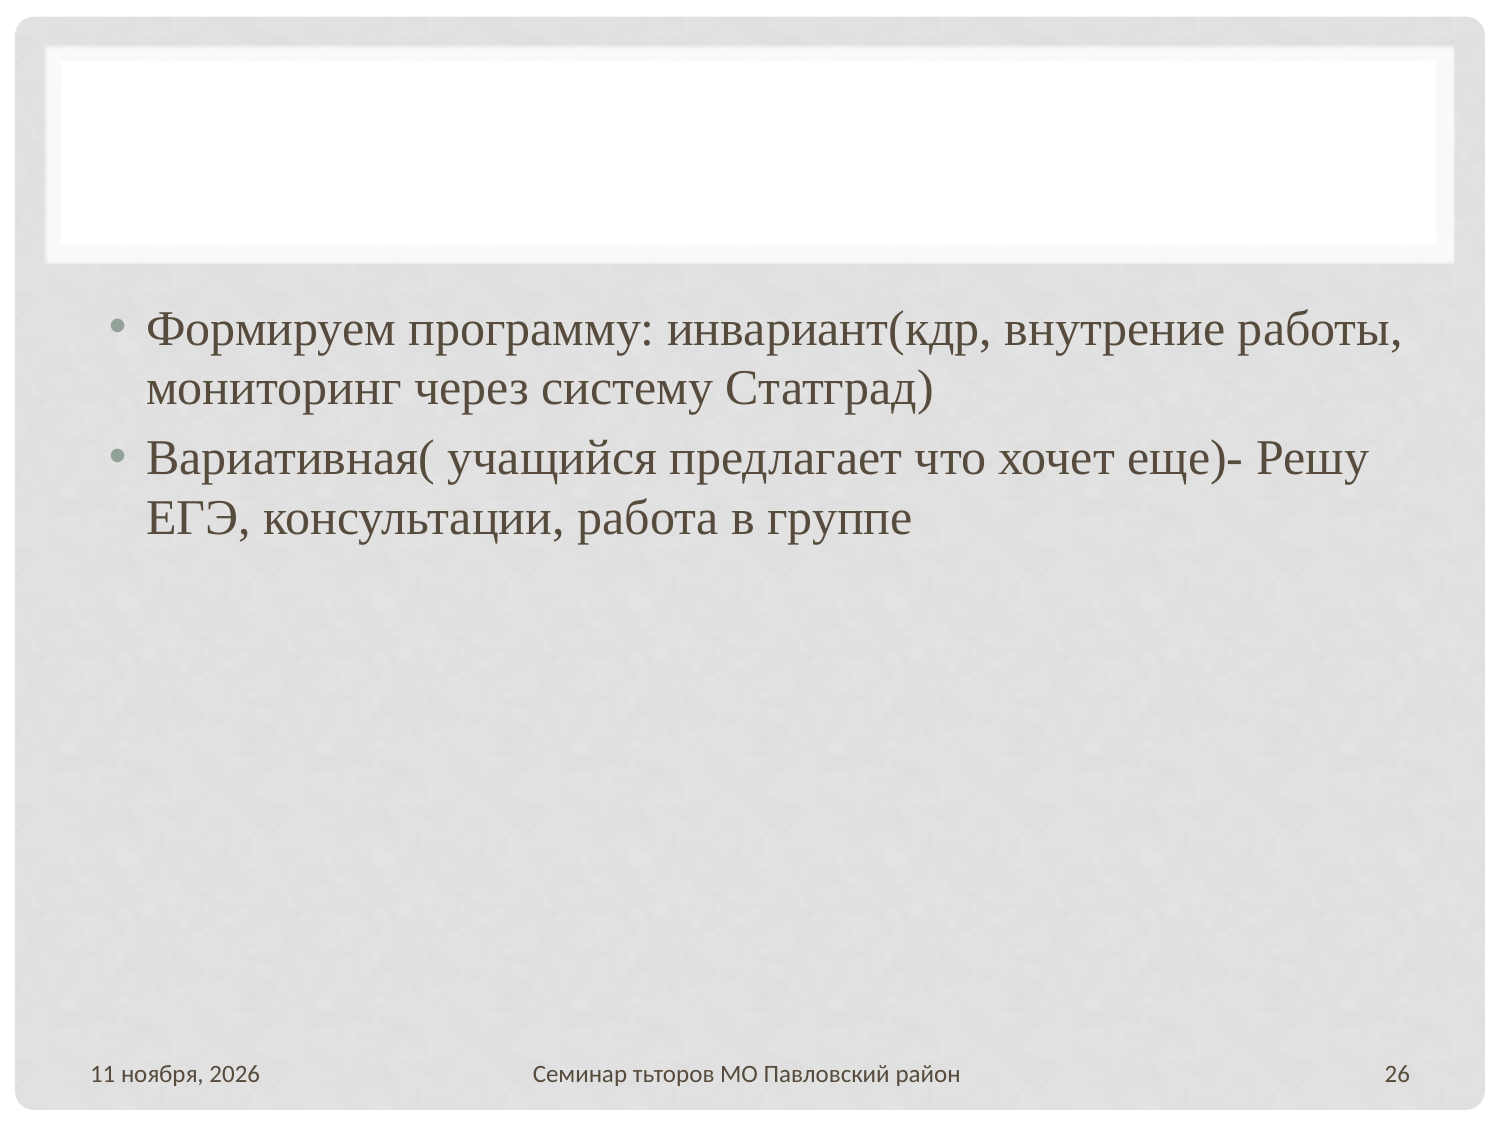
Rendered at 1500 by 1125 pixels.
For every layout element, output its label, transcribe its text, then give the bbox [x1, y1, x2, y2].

footer Семинар тьторов МО Павловский район [512, 1042, 988, 1103]
list Формируем программу: инвариант(кдр, внутрение работы, мониторинг через систему Статград) Вариативная( учащийся предлагает что хочет еще)- Решу ЕГЭ, консультации, работа в группе [75, 287, 1425, 1005]
slide_number Август 19 [75, 1042, 425, 1103]
slide_number 26 [1074, 1042, 1425, 1103]
